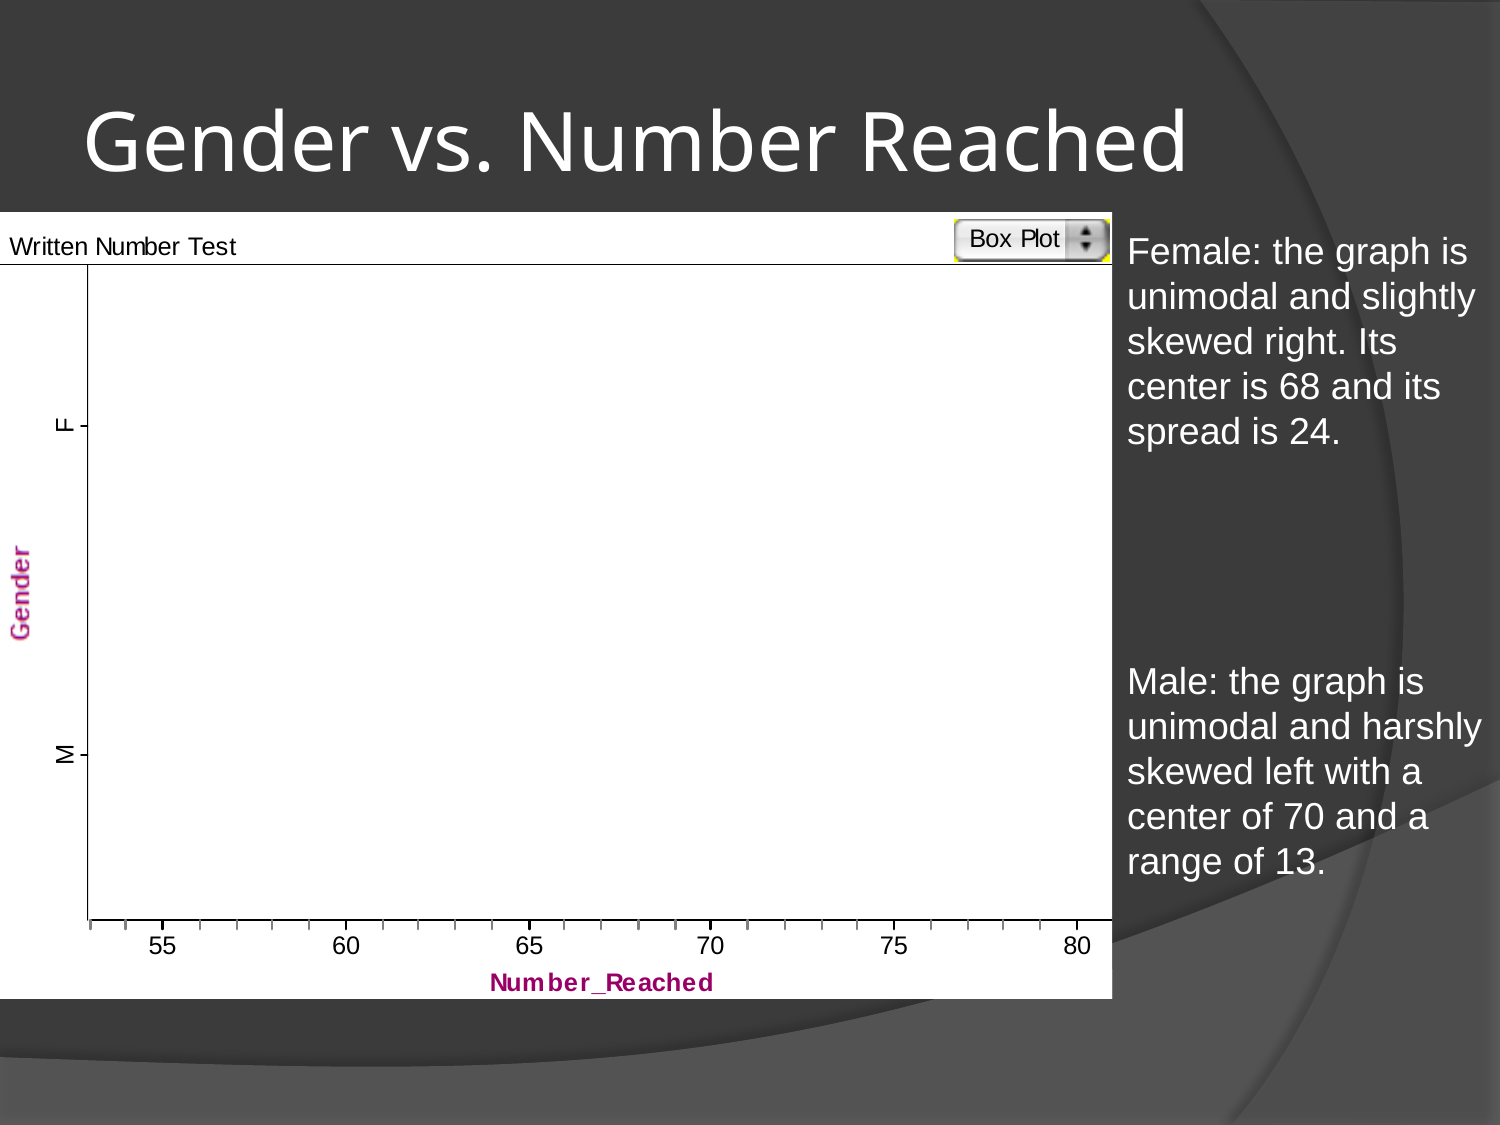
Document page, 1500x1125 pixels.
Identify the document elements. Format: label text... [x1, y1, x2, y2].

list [0, 212, 1115, 1002]
text_box Male: the graph is unimodal and harshly skewed left with a center of 70 and a range of 13. [1126, 649, 1500, 890]
text_box Female: the graph is unimodal and slightly skewed right. Its center is 68 and its spread is 24. [1126, 220, 1500, 460]
title Gender vs. Number Reached [75, 45, 1300, 220]
